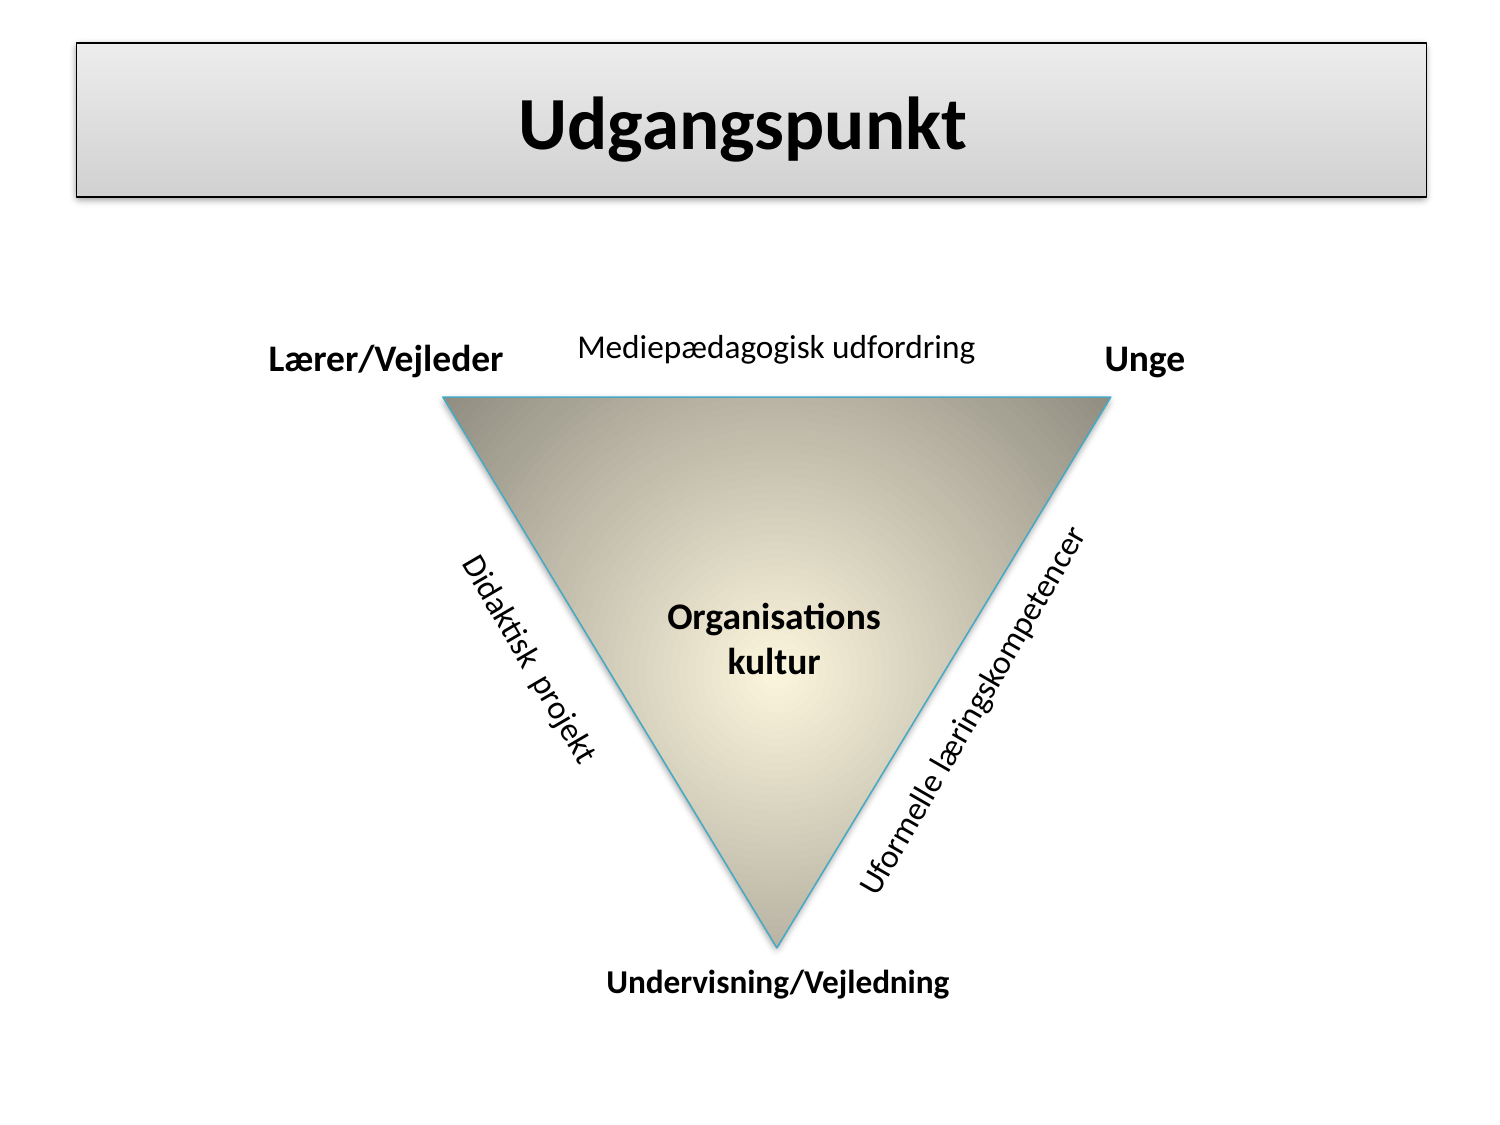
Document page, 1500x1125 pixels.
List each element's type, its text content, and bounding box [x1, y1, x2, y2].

text_box Uformelle læringskompetencer [834, 423, 1151, 918]
text_box Undervisning/Vejledning [549, 949, 1010, 1009]
text_box Lærer/Vejleder [253, 326, 526, 386]
text_box Organisations kultur [609, 584, 939, 690]
text_box [619, 690, 935, 949]
title Udgangspunkt [76, 42, 1427, 198]
text_box Unge [1089, 326, 1207, 386]
text_box Mediepædagogisk udfordring [562, 317, 1010, 373]
text_box [442, 396, 1112, 682]
text_box Didaktisk projekt [415, 485, 657, 846]
